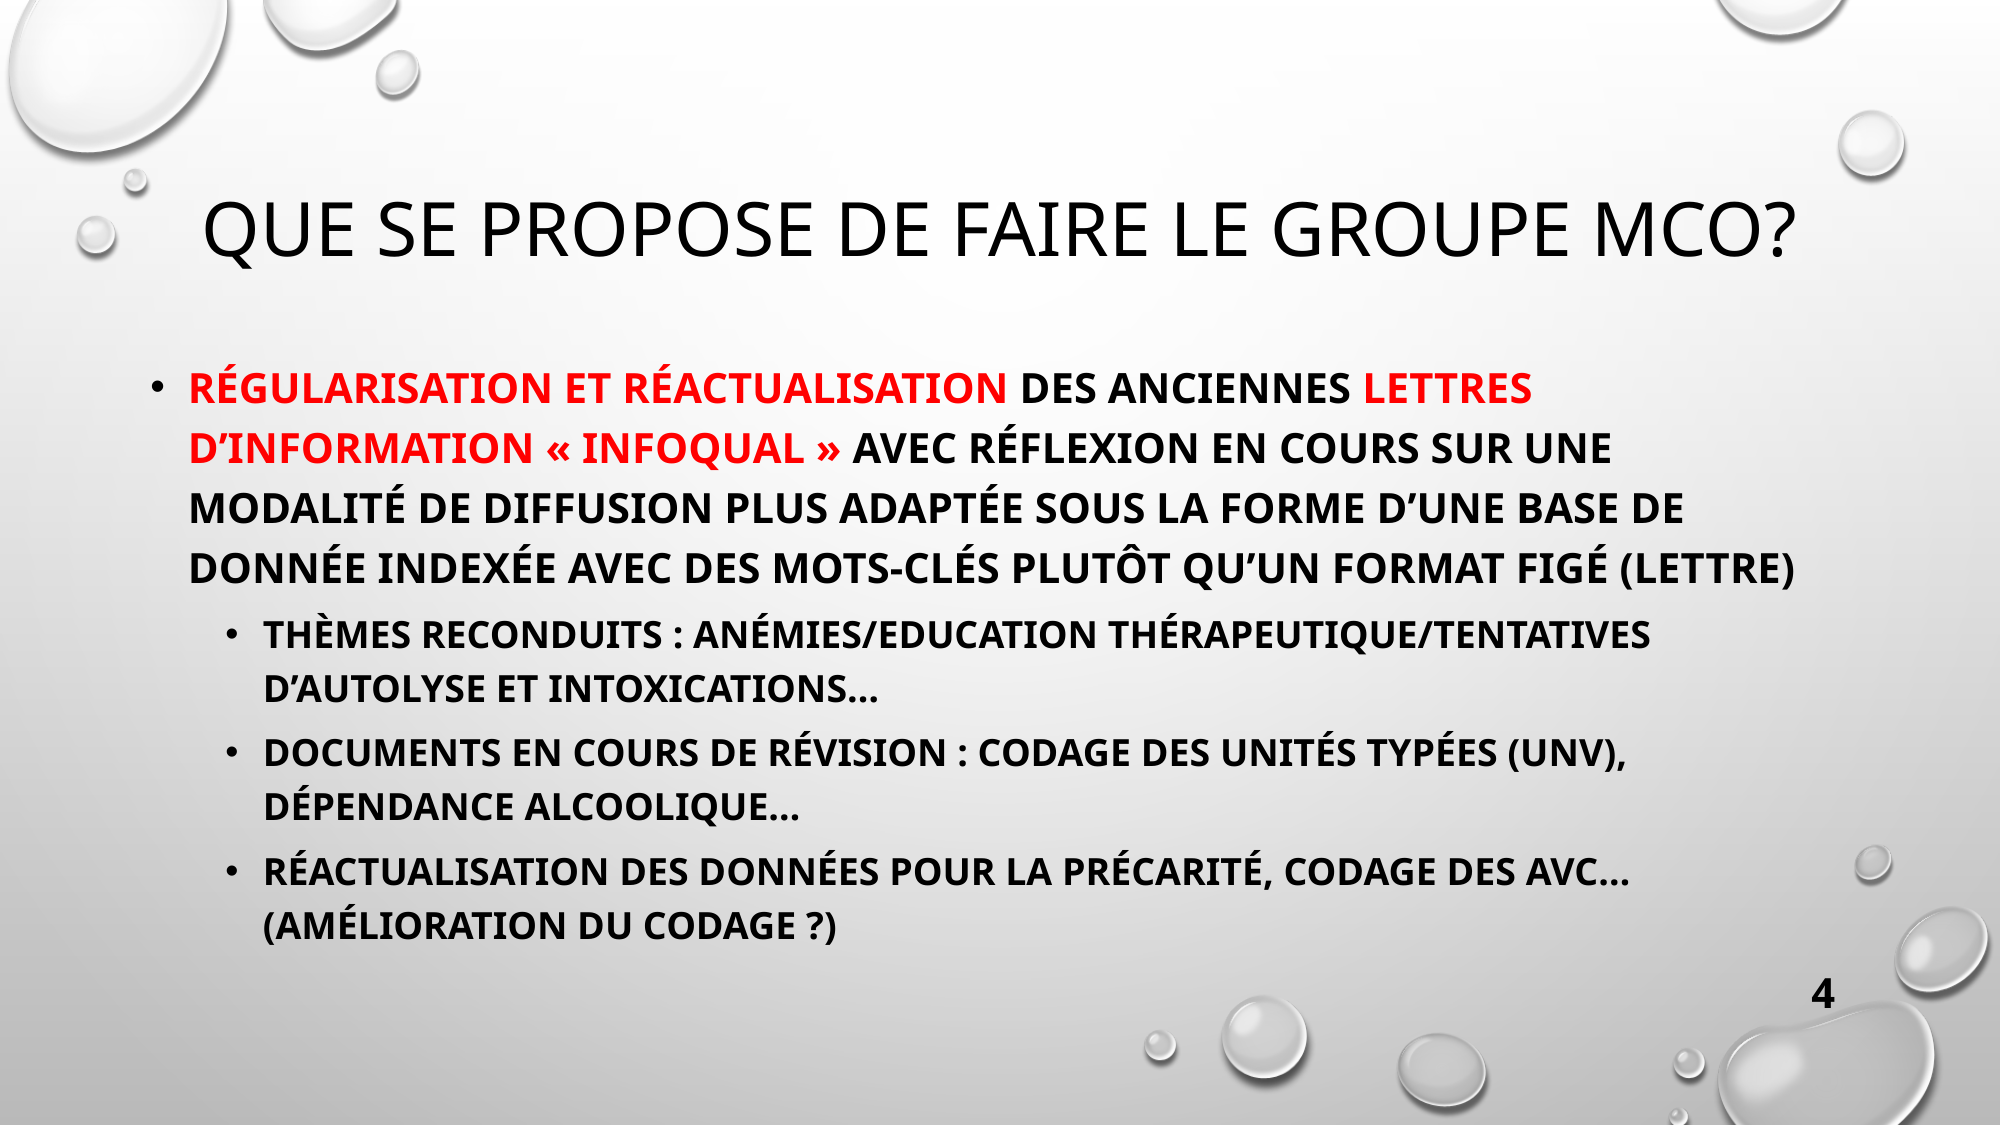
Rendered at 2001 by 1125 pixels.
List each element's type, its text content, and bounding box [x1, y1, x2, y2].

picture [0, 0, 2000, 1125]
list Régularisation et réactualisation des anciennes lettres d’information « infoqual » avec réflexion en cours sur une modalité de diffusion plus adaptée sous la forme d’une base de donnée indexée AVEC DES Mots-clés plutôt qu’un format figé (lettre) thèmes reconduits : Anémies/Education thérapeutique/tentatives d’autolyse et Intoxications… documents en cours de révision : codage des unités typées (UNV), dépendance alcoolique… Réactualisation des données pour la précarité, codage des AVC…(amélioration du codage ?) [135, 272, 1836, 997]
title Que se propose de faire le groupe MCO? [149, 101, 1851, 364]
slide_number 4 [1724, 965, 1851, 1025]
